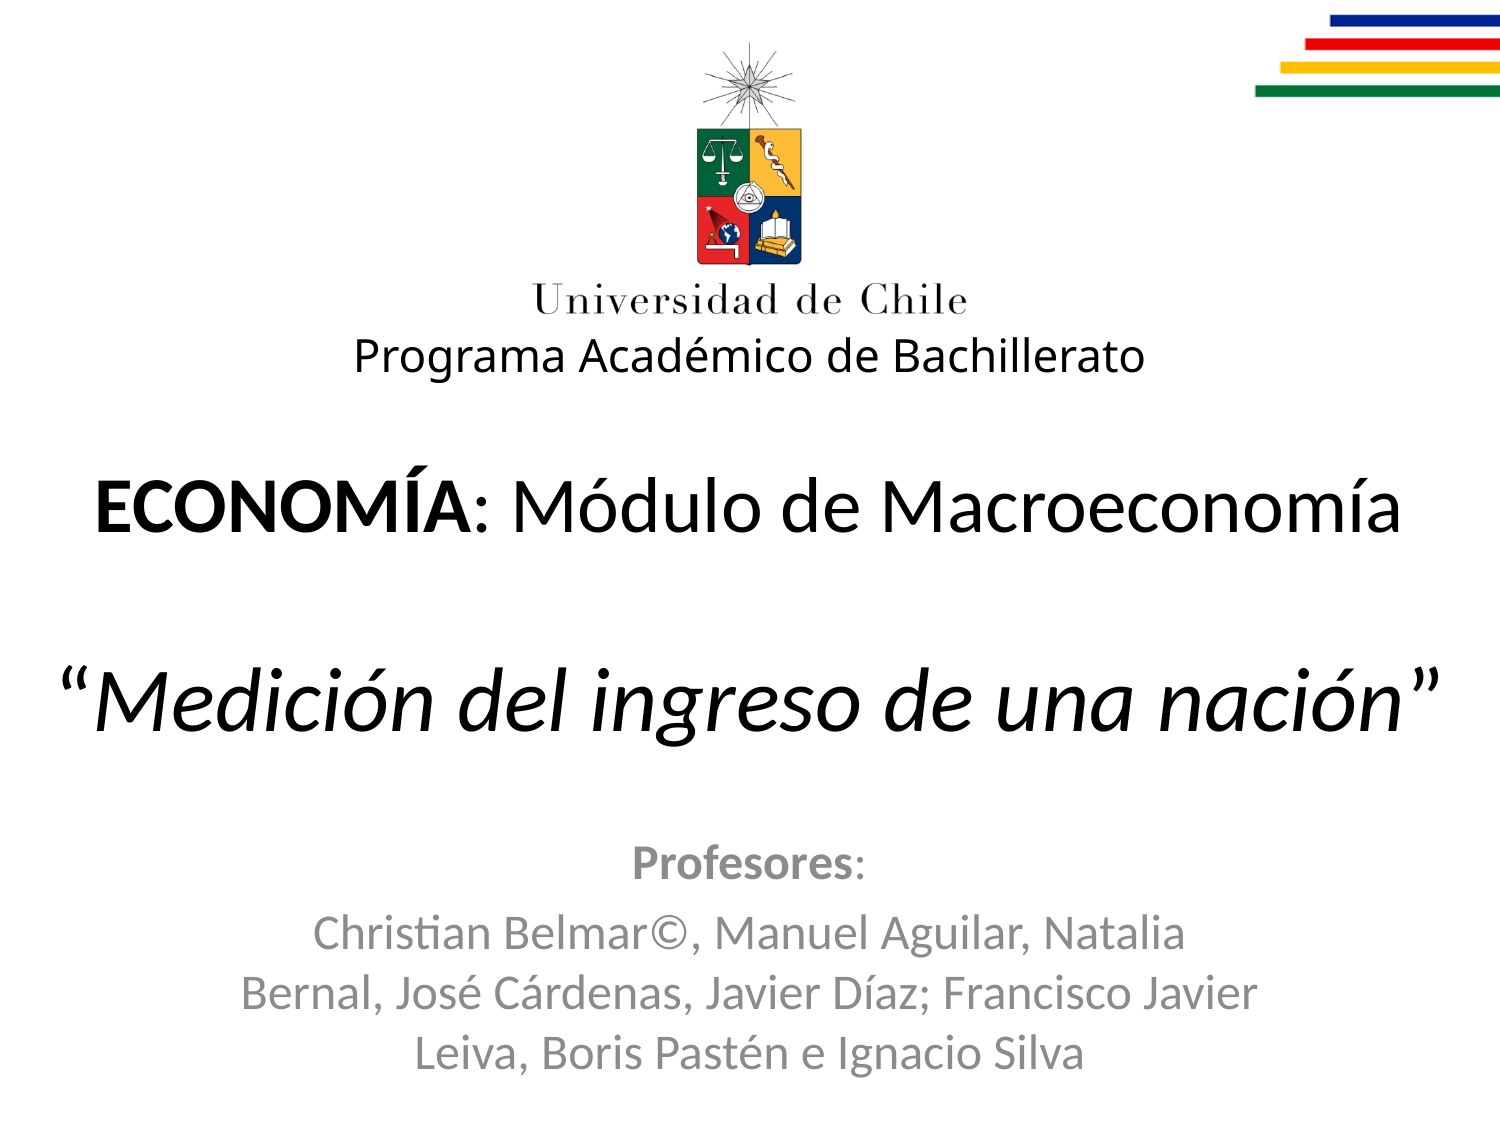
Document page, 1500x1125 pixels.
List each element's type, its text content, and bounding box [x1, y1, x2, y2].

picture [0, 816, 1500, 1125]
text_box “Medición del ingreso de una nación” [0, 574, 1500, 816]
text_box Programa Académico de Bachillerato [0, 319, 1500, 434]
subtitle Profesores: Christian Belmar©, Manuel Aguilar, Natalia Bernal, José Cárdenas, Javier Díaz; Francisco Javier Leiva, Boris Pastén e Ignacio Silva [225, 822, 1275, 983]
title ECONOMÍA: Módulo de Macroeconomía [0, 434, 1500, 574]
picture [0, 0, 1500, 320]
